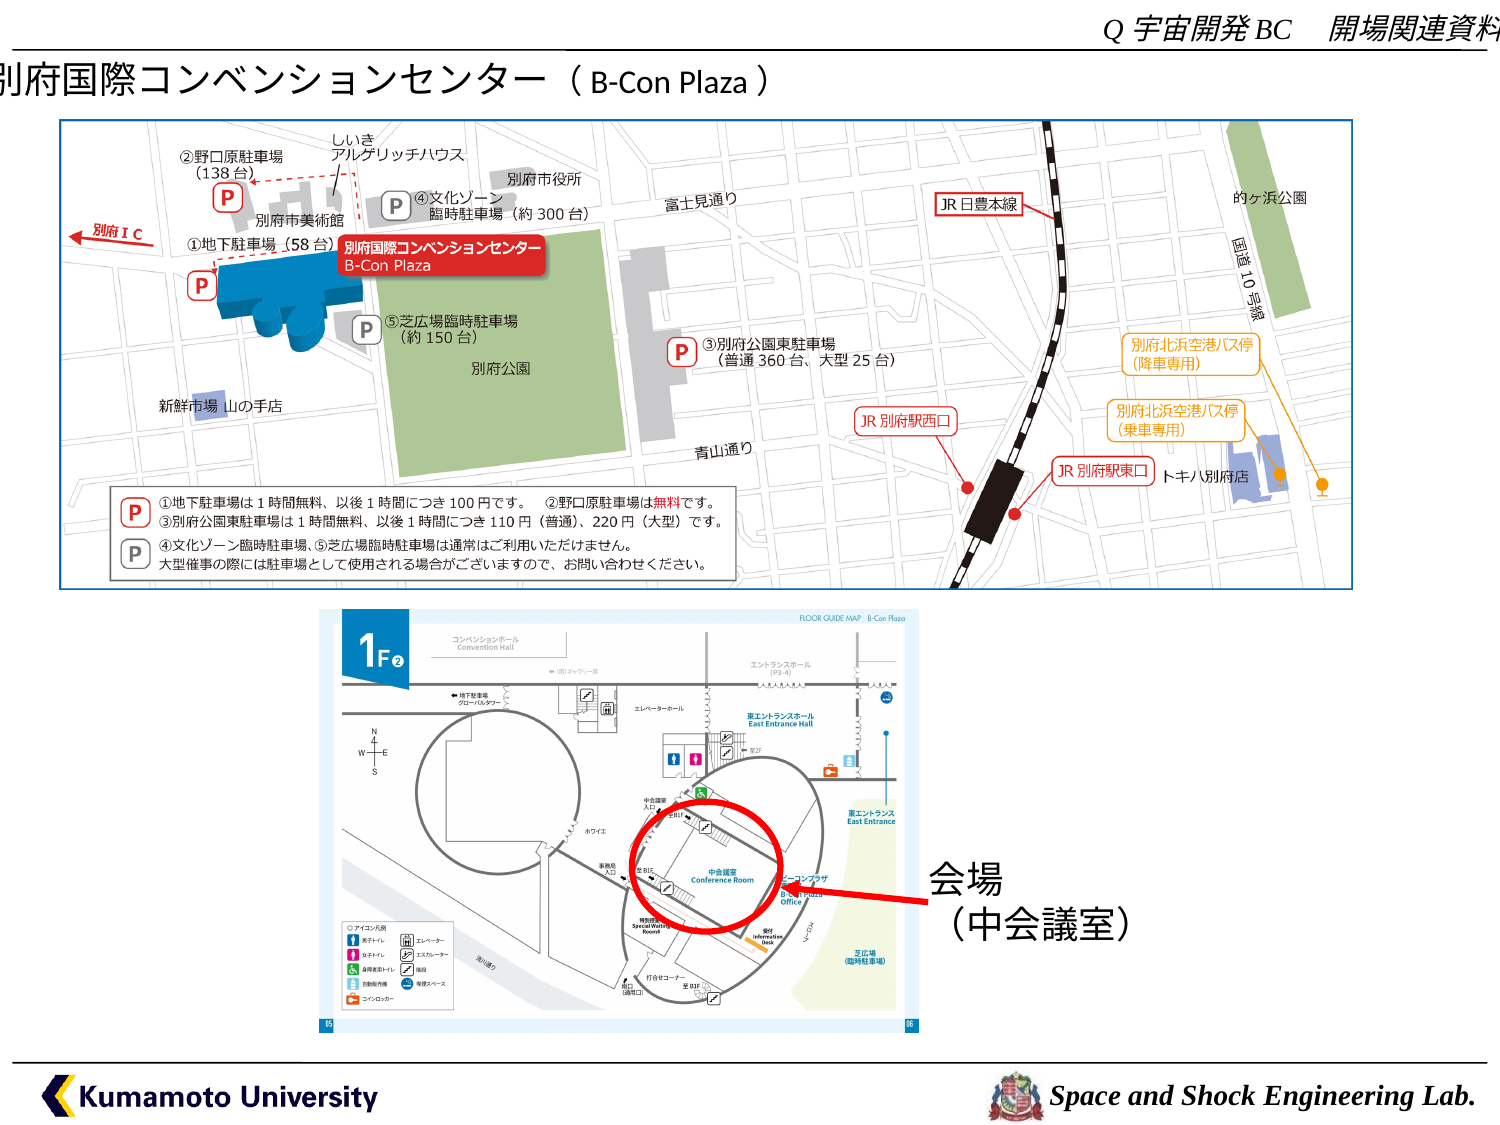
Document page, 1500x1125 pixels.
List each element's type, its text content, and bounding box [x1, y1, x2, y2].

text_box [780, 886, 929, 903]
picture [986, 1066, 1046, 1125]
picture [379, 650, 389, 666]
picture [39, 1070, 379, 1121]
text_box 別府国際コンベンションセンター（B-Con Plaza） [0, 49, 805, 109]
picture [59, 119, 1354, 590]
picture [392, 656, 403, 667]
picture [319, 609, 919, 1033]
picture [361, 634, 373, 666]
text_box 会場 （中会議室） [923, 849, 1169, 954]
